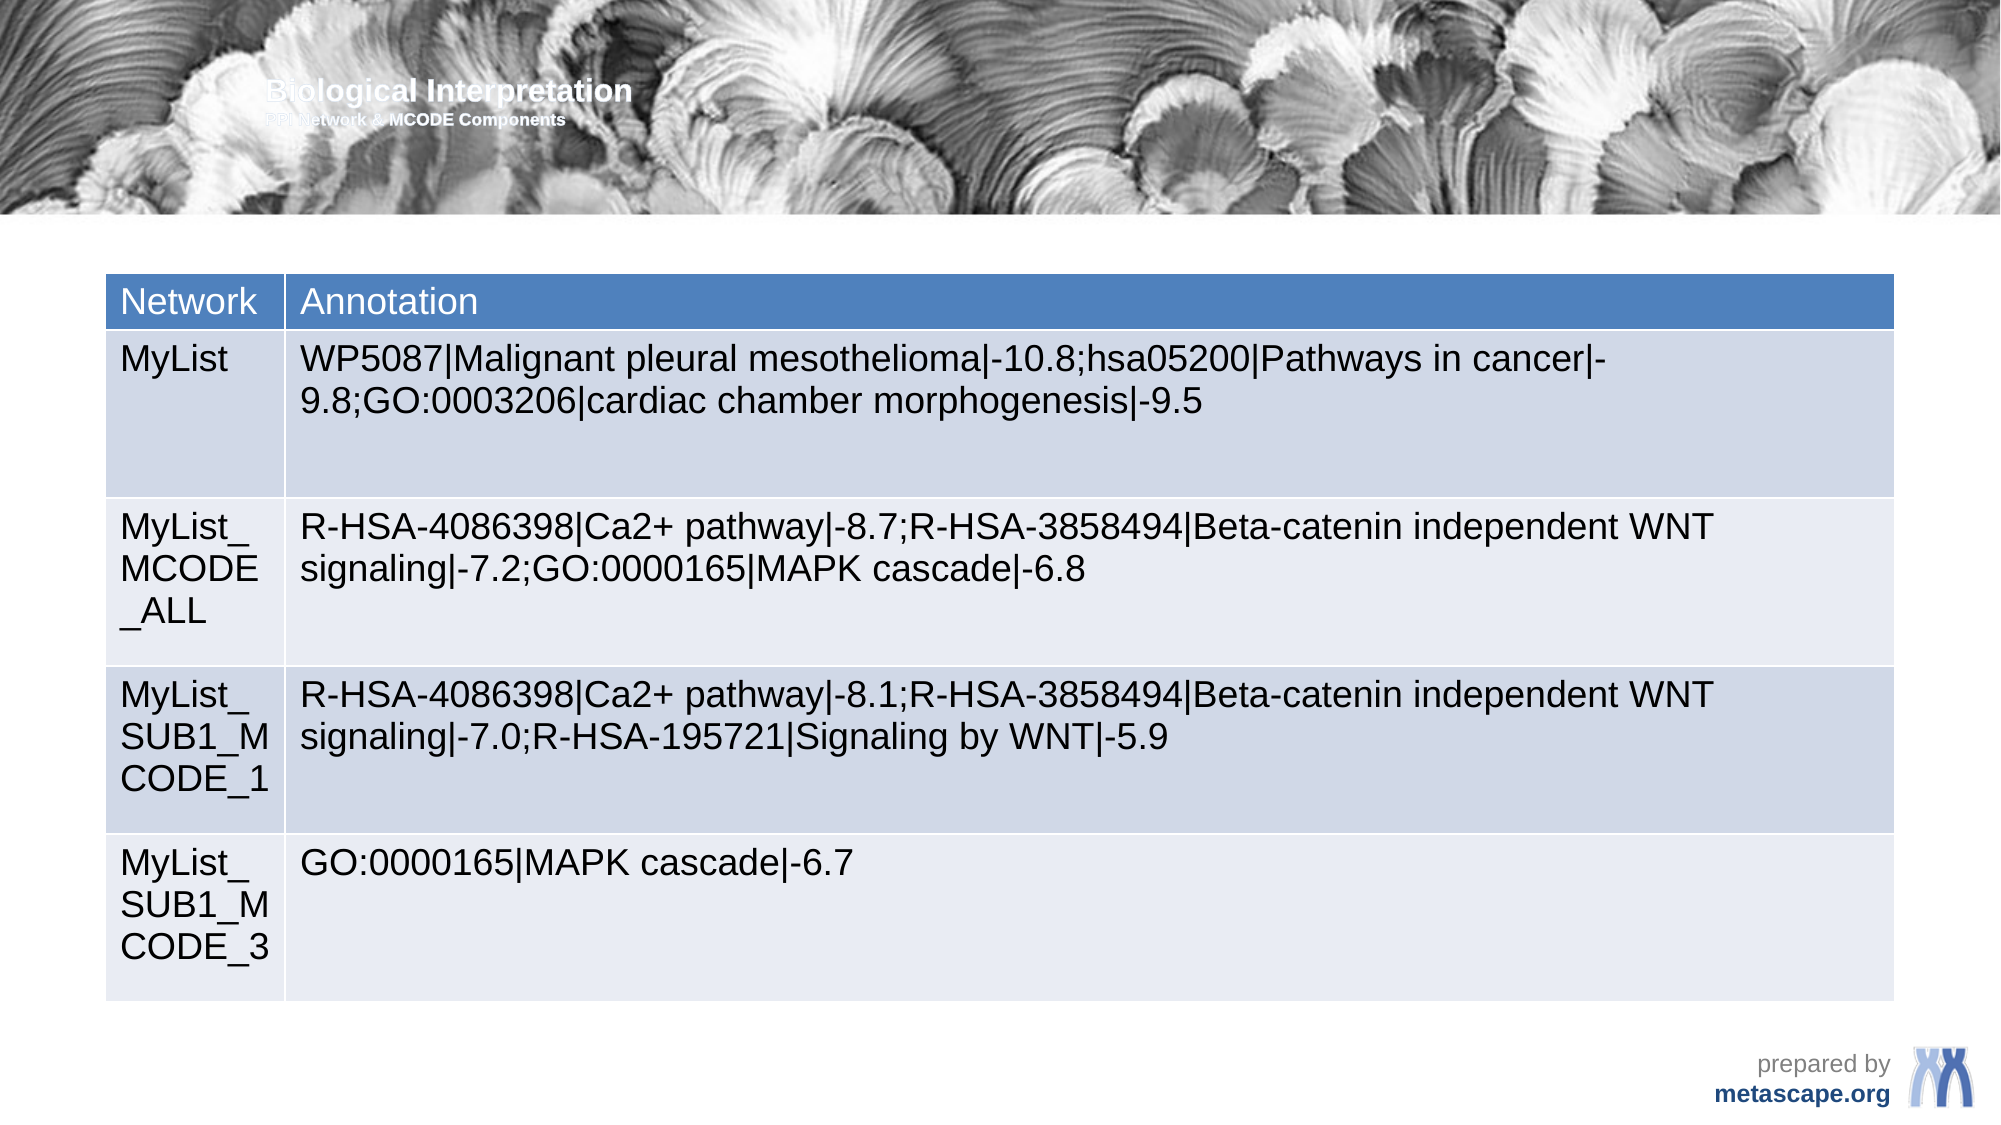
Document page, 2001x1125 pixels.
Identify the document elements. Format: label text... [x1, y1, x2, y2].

table_cell MyList [106, 331, 284, 497]
table_cell R-HSA-4086398|Ca2+ pathway|-8.7;R-HSA-3858494|Beta-catenin independent WNT signaling|-7.2;GO:0000165|MAPK cascade|-6.8 [286, 499, 1894, 665]
table_cell R-HSA-4086398|Ca2+ pathway|-8.1;R-HSA-3858494|Beta-catenin independent WNT signaling|-7.0;R-HSA-195721|Signaling by WNT|-5.9 [286, 667, 1894, 833]
table_cell MyList_MCODE_ALL [106, 499, 284, 665]
table_cell MyList_SUB1_MCODE_3 [106, 835, 284, 1001]
table_header Network [106, 274, 284, 329]
table_header Annotation [286, 274, 1894, 329]
picture [0, 0, 2001, 1125]
table_cell MyList_SUB1_MCODE_1 [106, 667, 284, 833]
table_cell GO:0000165|MAPK cascade|-6.7 [286, 835, 1894, 1001]
title Biological Interpretation PPI Network & MCODE Components [249, 61, 1600, 137]
table_cell WP5087|Malignant pleural mesothelioma|-10.8;hsa05200|Pathways in cancer|-9.8;GO:0003206|cardiac chamber morphogenesis|-9.5 [286, 331, 1894, 497]
